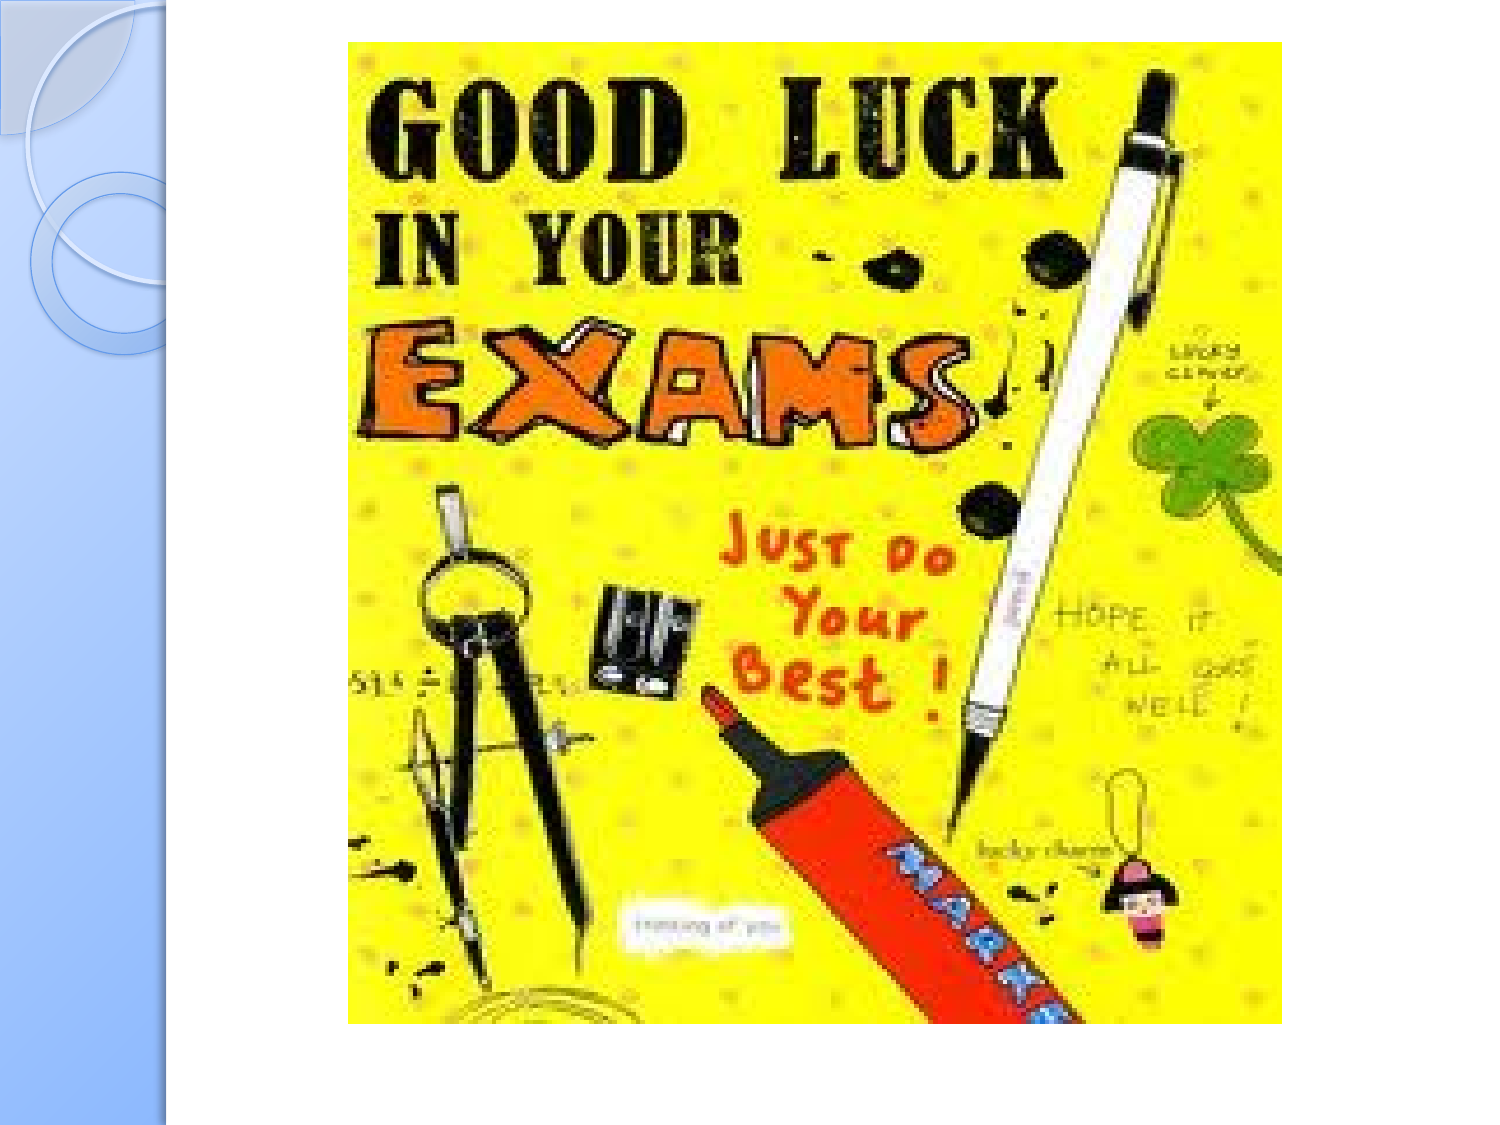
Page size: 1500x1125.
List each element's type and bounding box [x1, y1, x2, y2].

list [348, 42, 1282, 1024]
